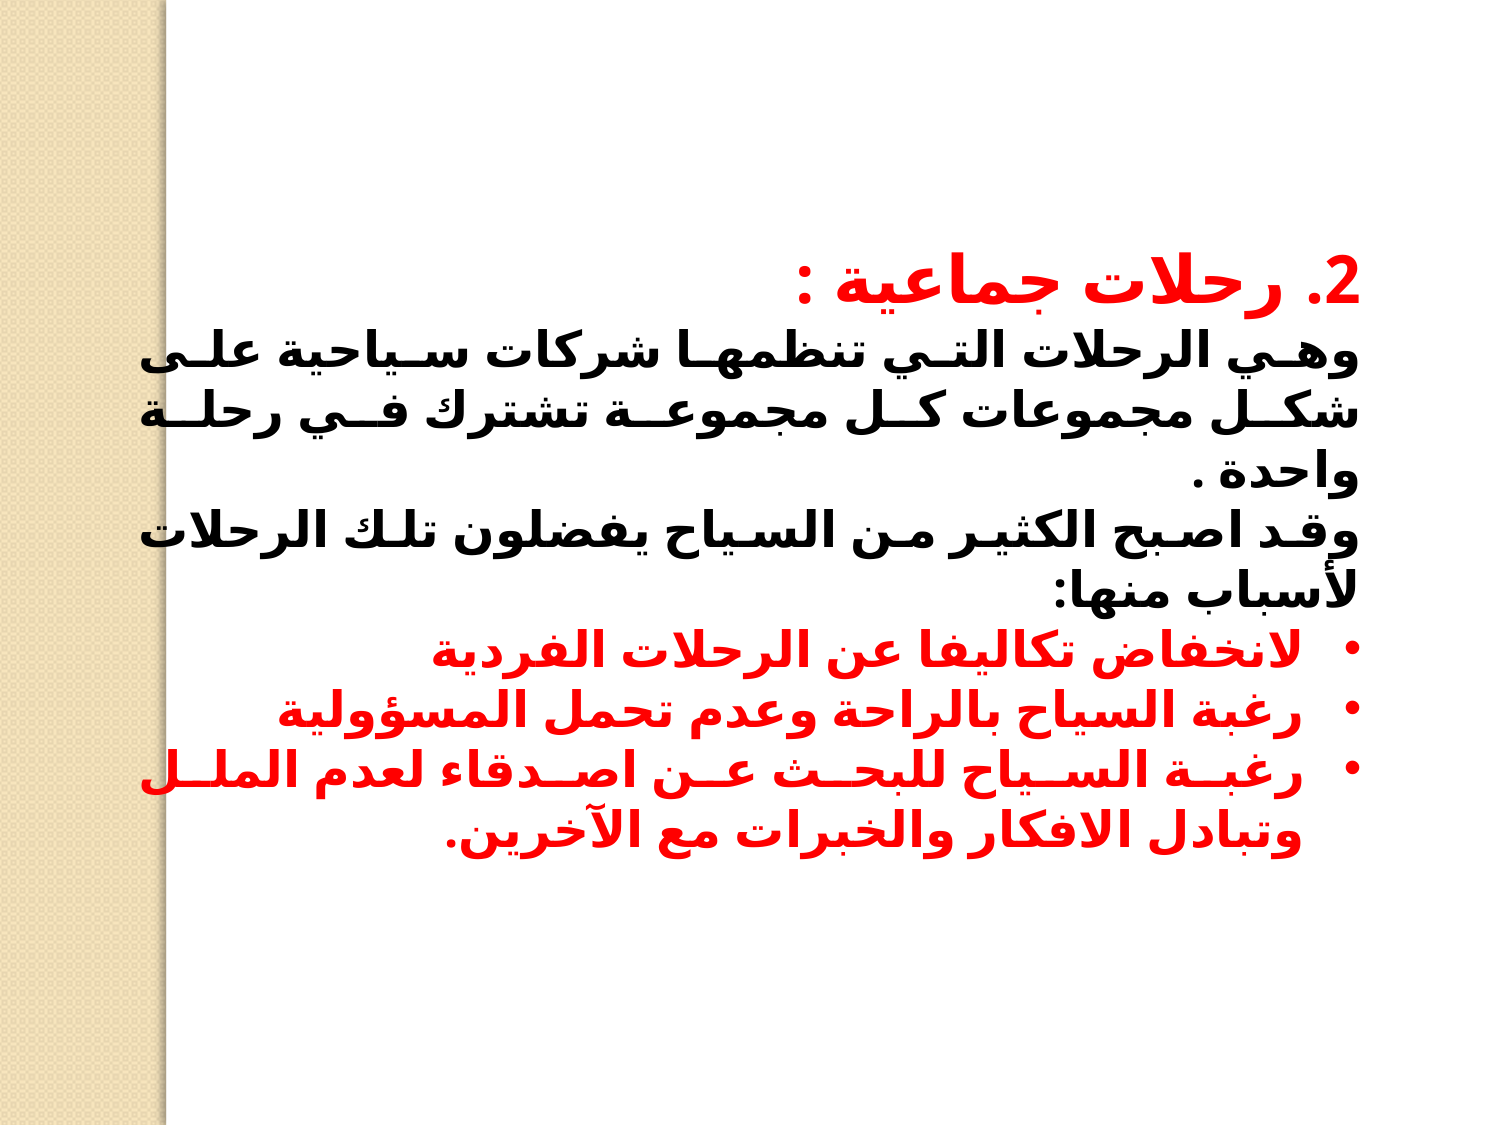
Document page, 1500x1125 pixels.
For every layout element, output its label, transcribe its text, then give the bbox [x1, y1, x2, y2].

text_box رحلات جماعية : وهي الرحلات التي تنظمها شركات سياحية على شكل مجموعات كل مجموعة تشترك في رحلة واحدة . وقد اصبح الكثير من السياح يفضلون تلك الرحلات لأسباب منها: لانخفاض تكاليفا عن الرحلات الفردية رغبة السياح بالراحة وعدم تحمل المسؤولية رغبة السياح للبحث عن اصدقاء لعدم الملل وتبادل الافكار والخبرات مع الآخرين. [123, 229, 1376, 925]
